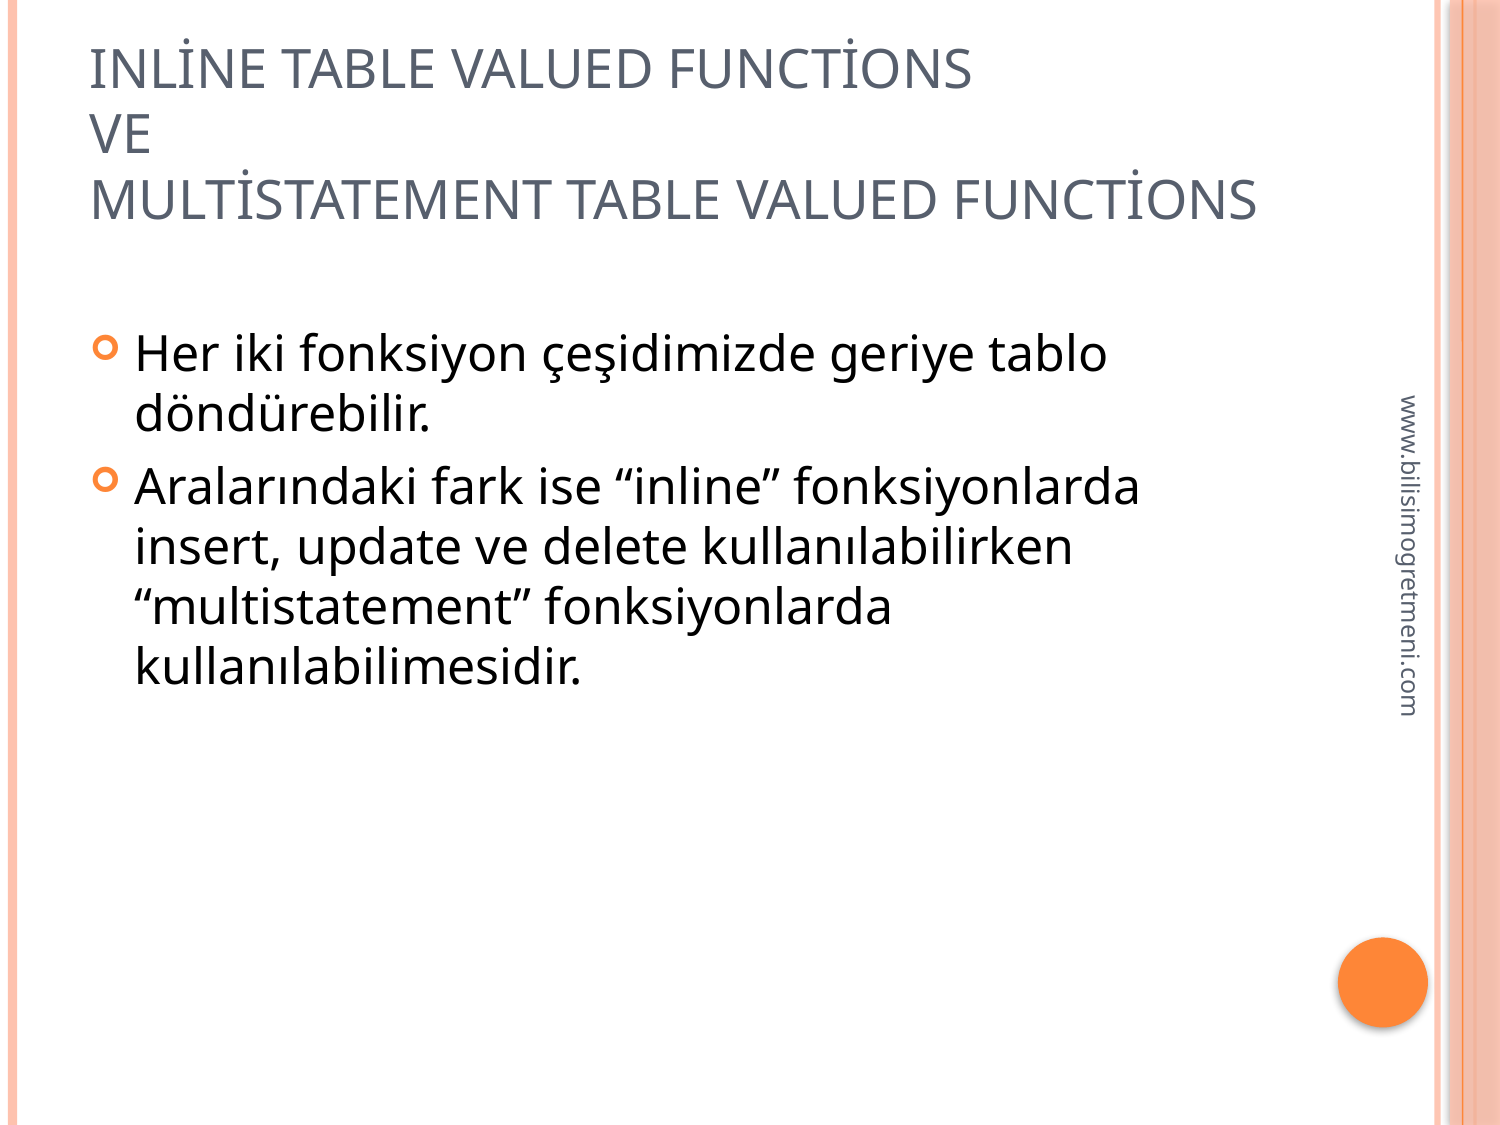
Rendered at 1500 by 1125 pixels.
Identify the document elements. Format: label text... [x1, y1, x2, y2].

footer www.bilisimogretmeni.com [1379, 380, 1440, 906]
title Inline table valued functions ve multistatement table valued functions [75, 22, 1300, 303]
list Her iki fonksiyon çeşidimizde geriye tablo döndürebilir. Aralarındaki fark ise “inline” fonksiyonlarda insert, update ve delete kullanılabilirken “multistatement” fonksiyonlarda kullanılabilimesidir. [75, 314, 1300, 1062]
